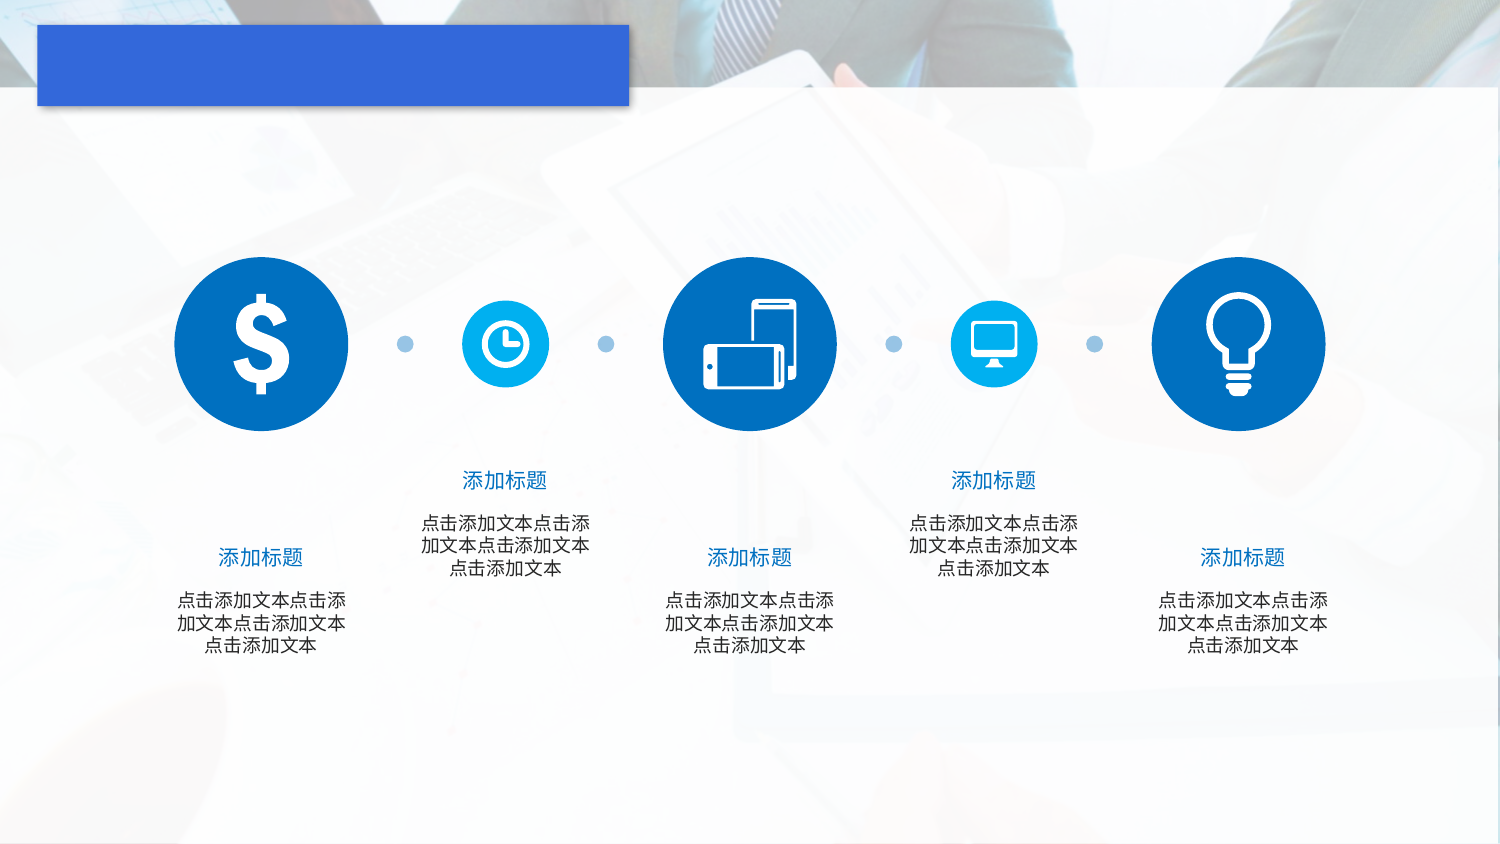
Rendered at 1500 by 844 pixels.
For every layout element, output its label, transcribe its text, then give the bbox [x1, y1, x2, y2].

text_box 点击添加文本点击添加文本点击添加文本点击添加文本 [160, 581, 362, 664]
text_box [1206, 292, 1272, 371]
text_box [1225, 383, 1252, 397]
text_box 添加标题 [1142, 524, 1344, 578]
text_box 点击添加文本点击添加文本点击添加文本点击添加文本 [1142, 581, 1344, 664]
text_box 添加标题 [649, 524, 851, 578]
text_box 点击添加文本点击添加文本点击添加文本点击添加文本 [893, 504, 1095, 587]
text_box [396, 335, 414, 353]
text_box 点击添加文本点击添加文本点击添加文本点击添加文本 [649, 581, 851, 664]
text_box [481, 320, 530, 368]
text_box [233, 293, 290, 395]
text_box [971, 320, 1018, 368]
text_box [751, 298, 797, 380]
text_box 添加标题 [160, 524, 362, 578]
text_box [1225, 373, 1252, 380]
text_box [597, 335, 615, 353]
text_box [663, 257, 837, 432]
text_box 添加标题 [893, 446, 1095, 500]
text_box [174, 257, 349, 432]
text_box [1151, 257, 1326, 432]
text_box [462, 300, 550, 388]
text_box [703, 344, 785, 390]
text_box [1086, 335, 1104, 353]
text_box 添加标题 [404, 446, 607, 500]
text_box [950, 300, 1038, 388]
text_box 点击添加文本点击添加文本点击添加文本点击添加文本 [404, 504, 607, 587]
text_box [885, 335, 903, 353]
